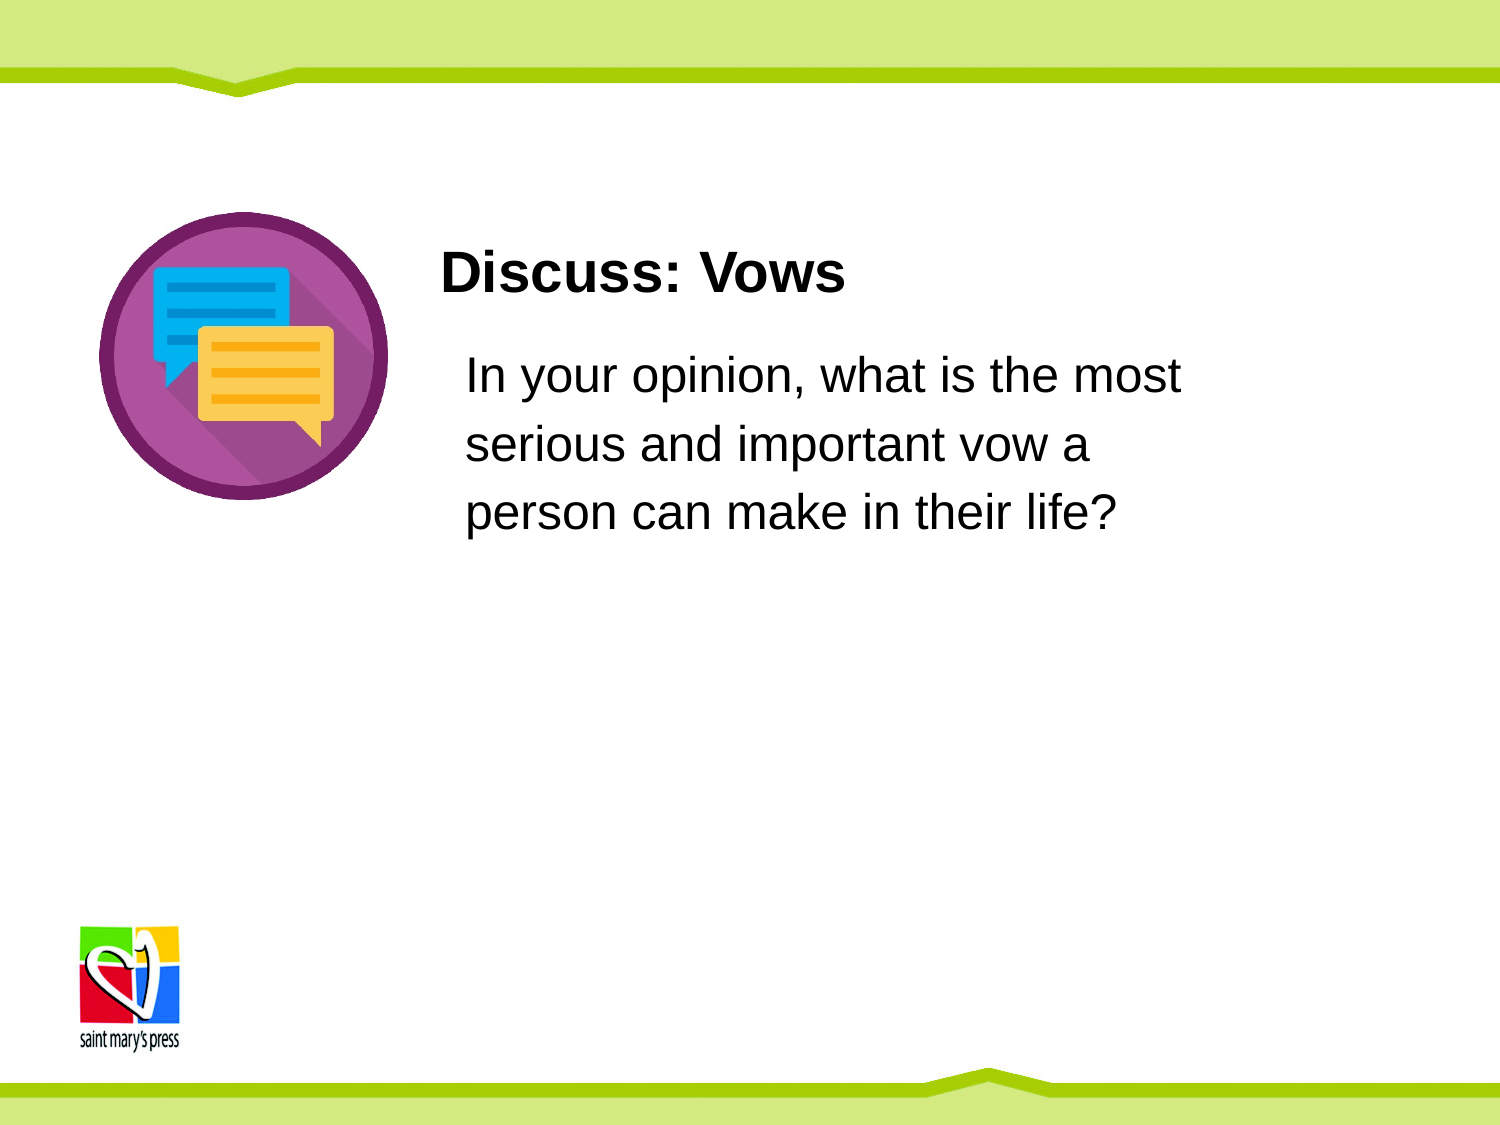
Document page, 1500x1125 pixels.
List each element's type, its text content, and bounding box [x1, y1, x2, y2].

text_box In your opinion, what is the most serious and important vow a person can make in their life? [450, 327, 1250, 738]
picture [0, 0, 1500, 1125]
text_box Discuss: Vows [424, 224, 1388, 313]
